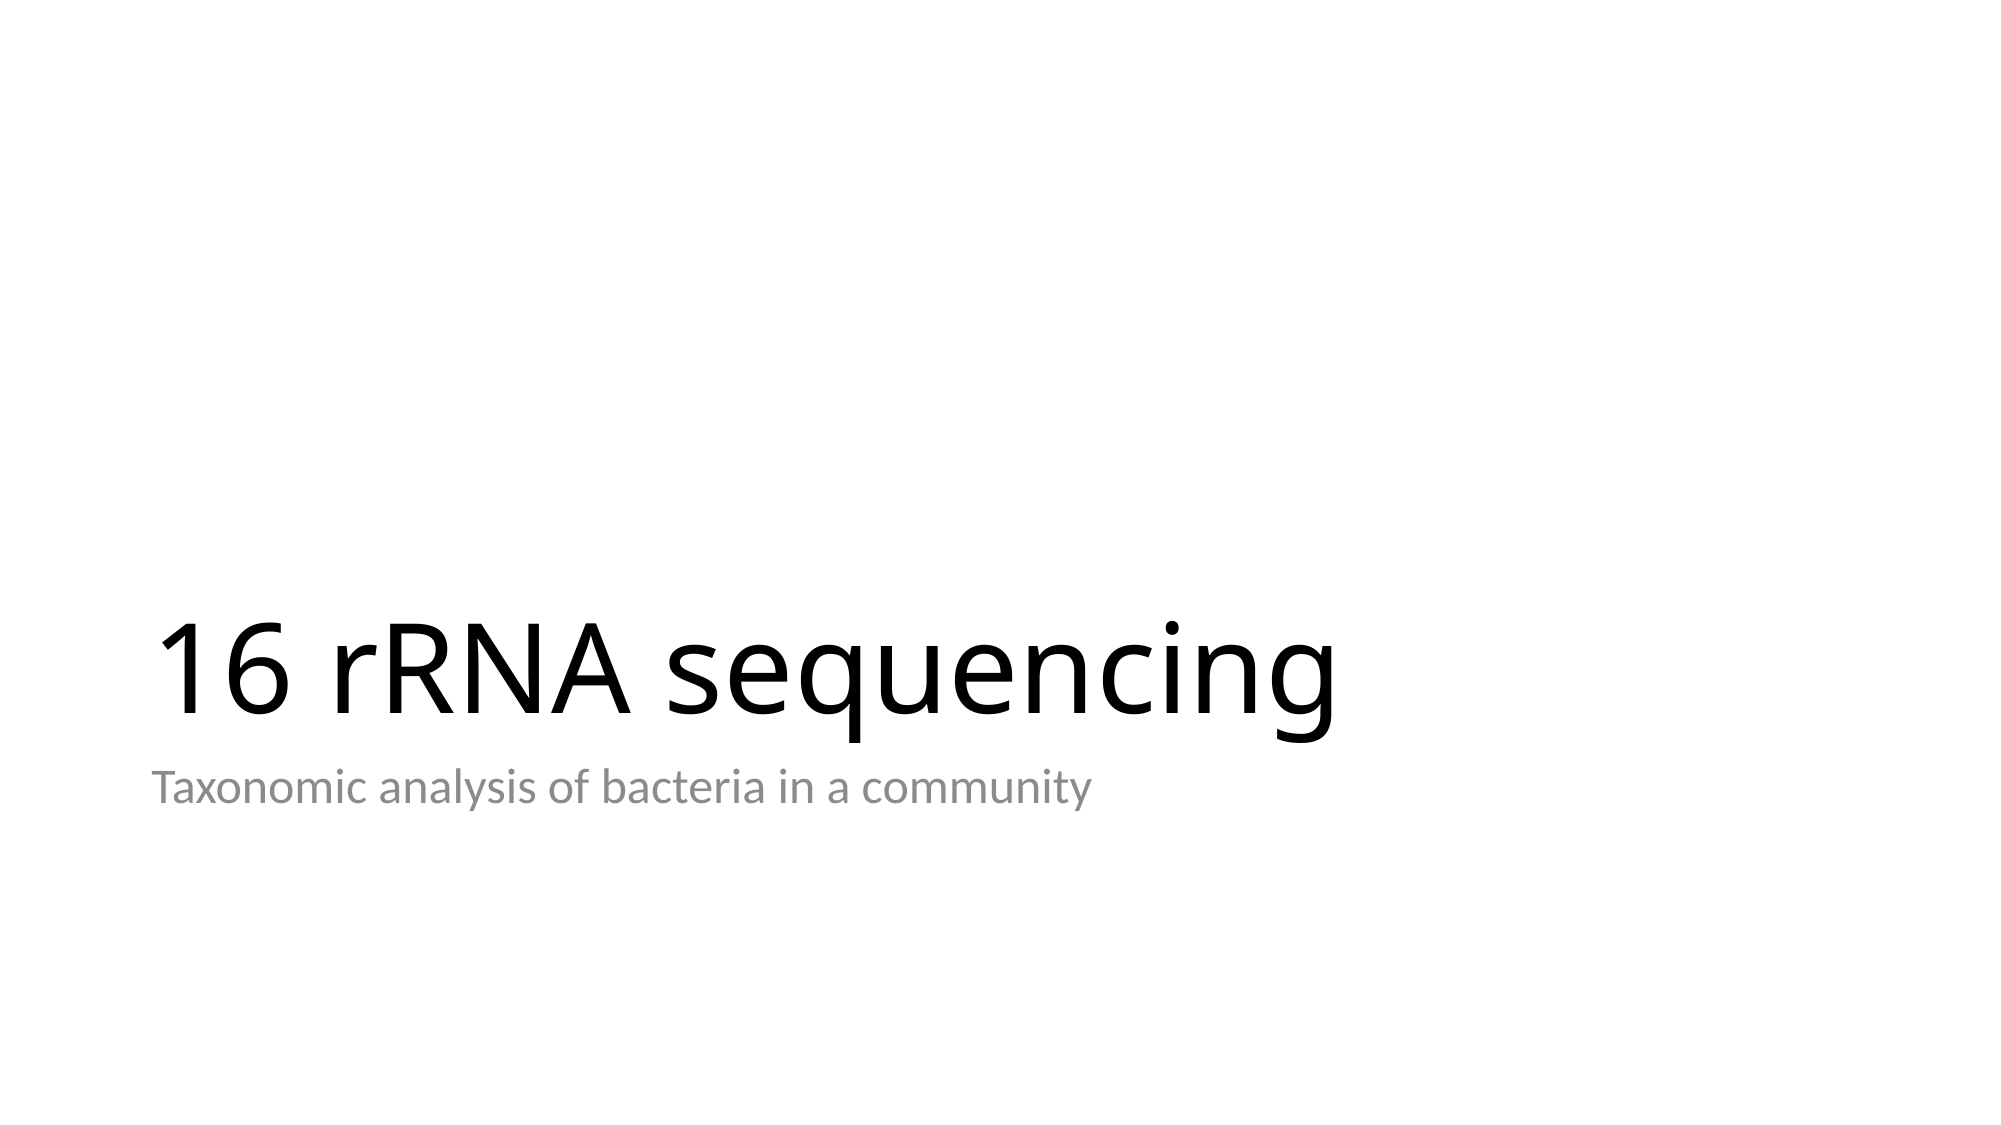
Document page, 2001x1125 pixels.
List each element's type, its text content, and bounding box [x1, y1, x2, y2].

title 16 rRNA sequencing [136, 280, 1862, 749]
list Taxonomic analysis of bacteria in a community [136, 752, 1862, 999]
